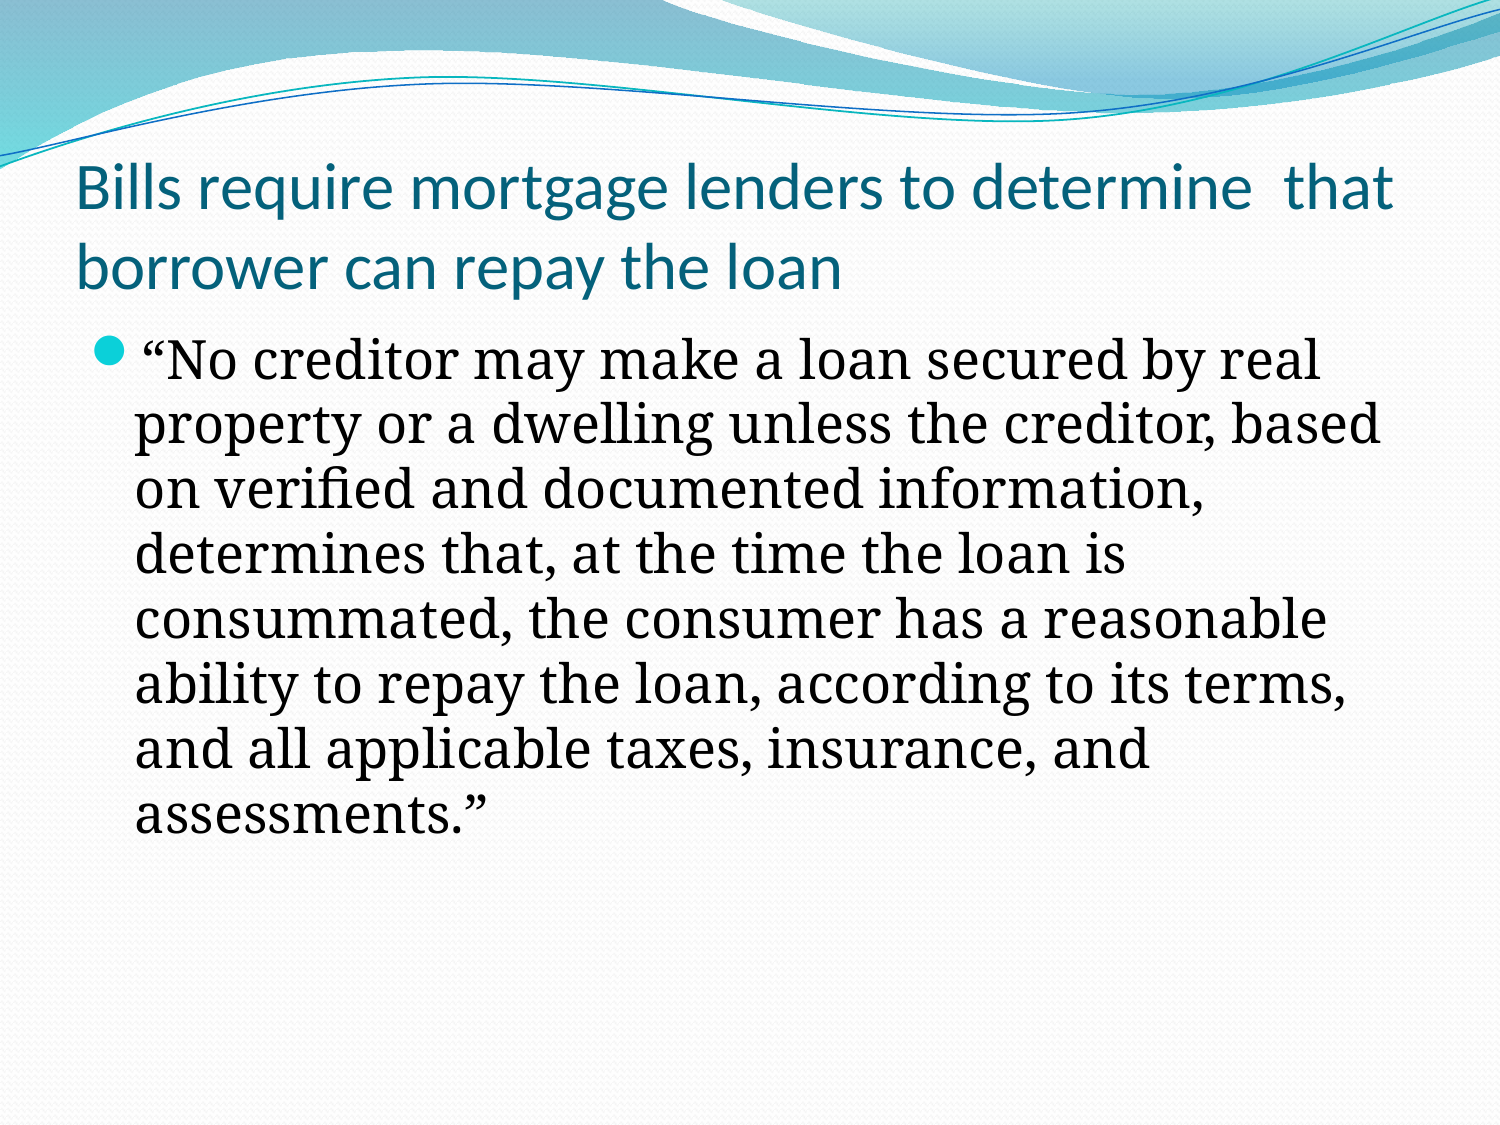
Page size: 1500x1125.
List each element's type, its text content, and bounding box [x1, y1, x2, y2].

title Bills require mortgage lenders to determine that borrower can repay the loan [74, 115, 1426, 304]
list “No creditor may make a loan secured by real property or a dwelling unless the creditor, based on verified and documented information, determines that, at the time the loan is consummated, the consumer has a reasonable ability to repay the loan, according to its terms, and all applicable taxes, insurance, and assessments.” [74, 317, 1426, 1038]
